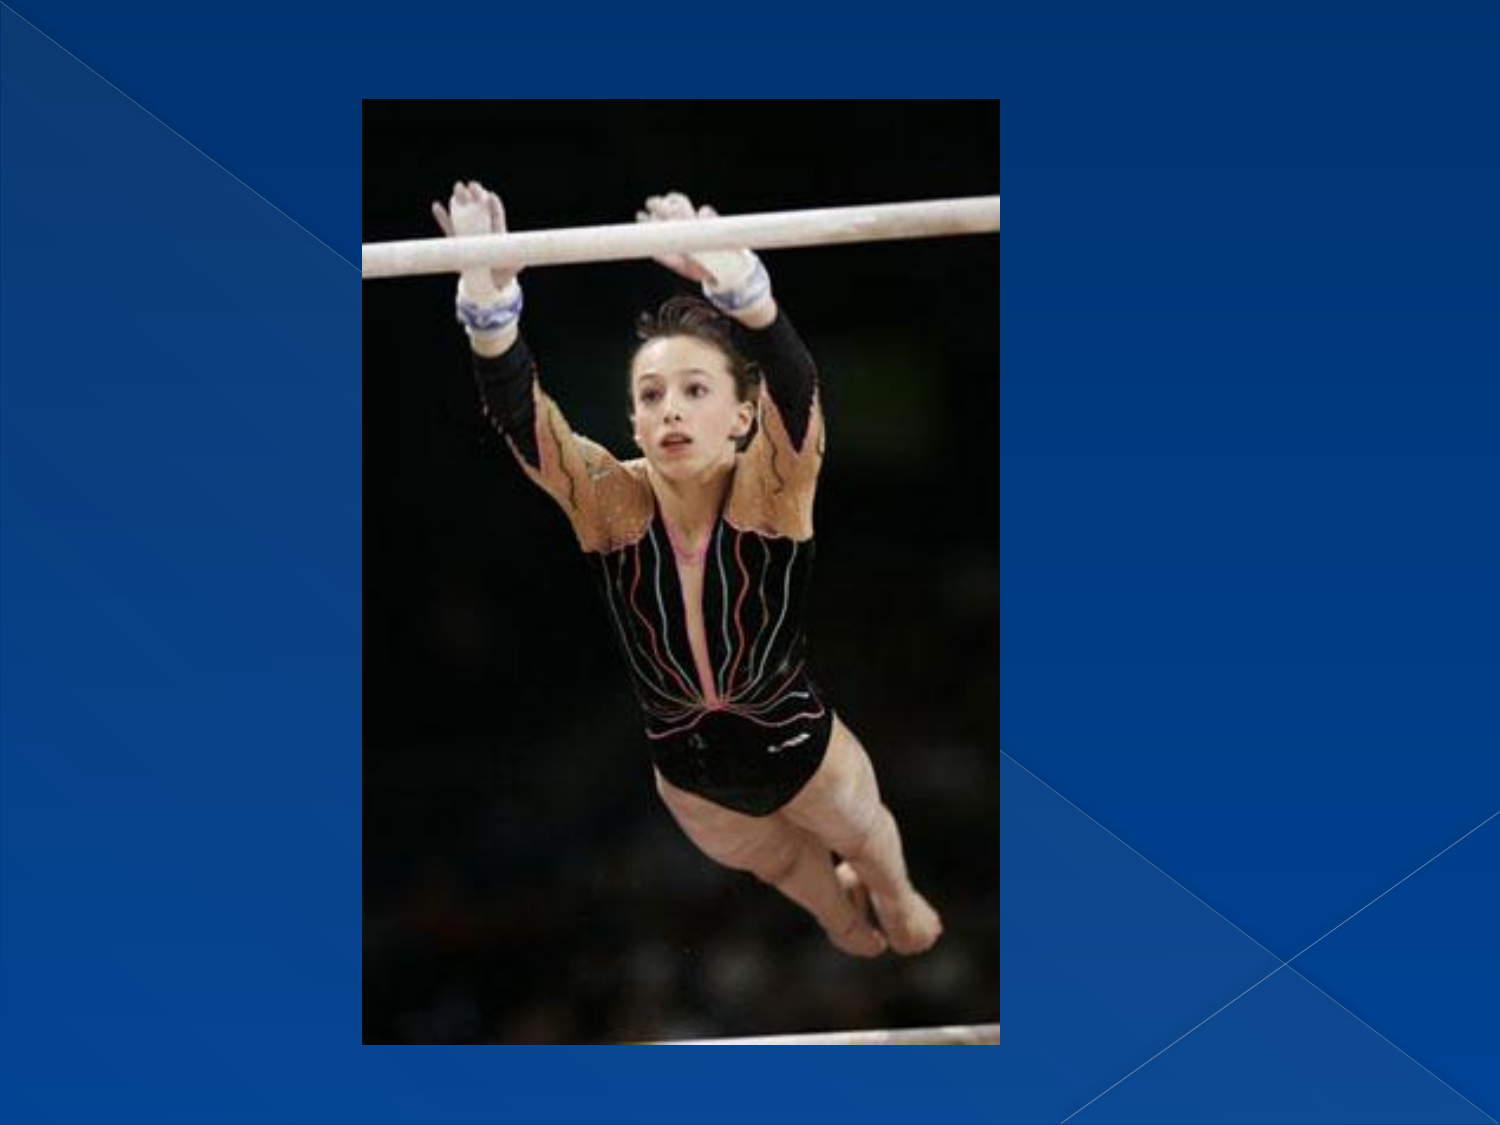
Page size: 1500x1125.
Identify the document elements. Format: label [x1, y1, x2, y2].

list [362, 99, 1001, 1045]
